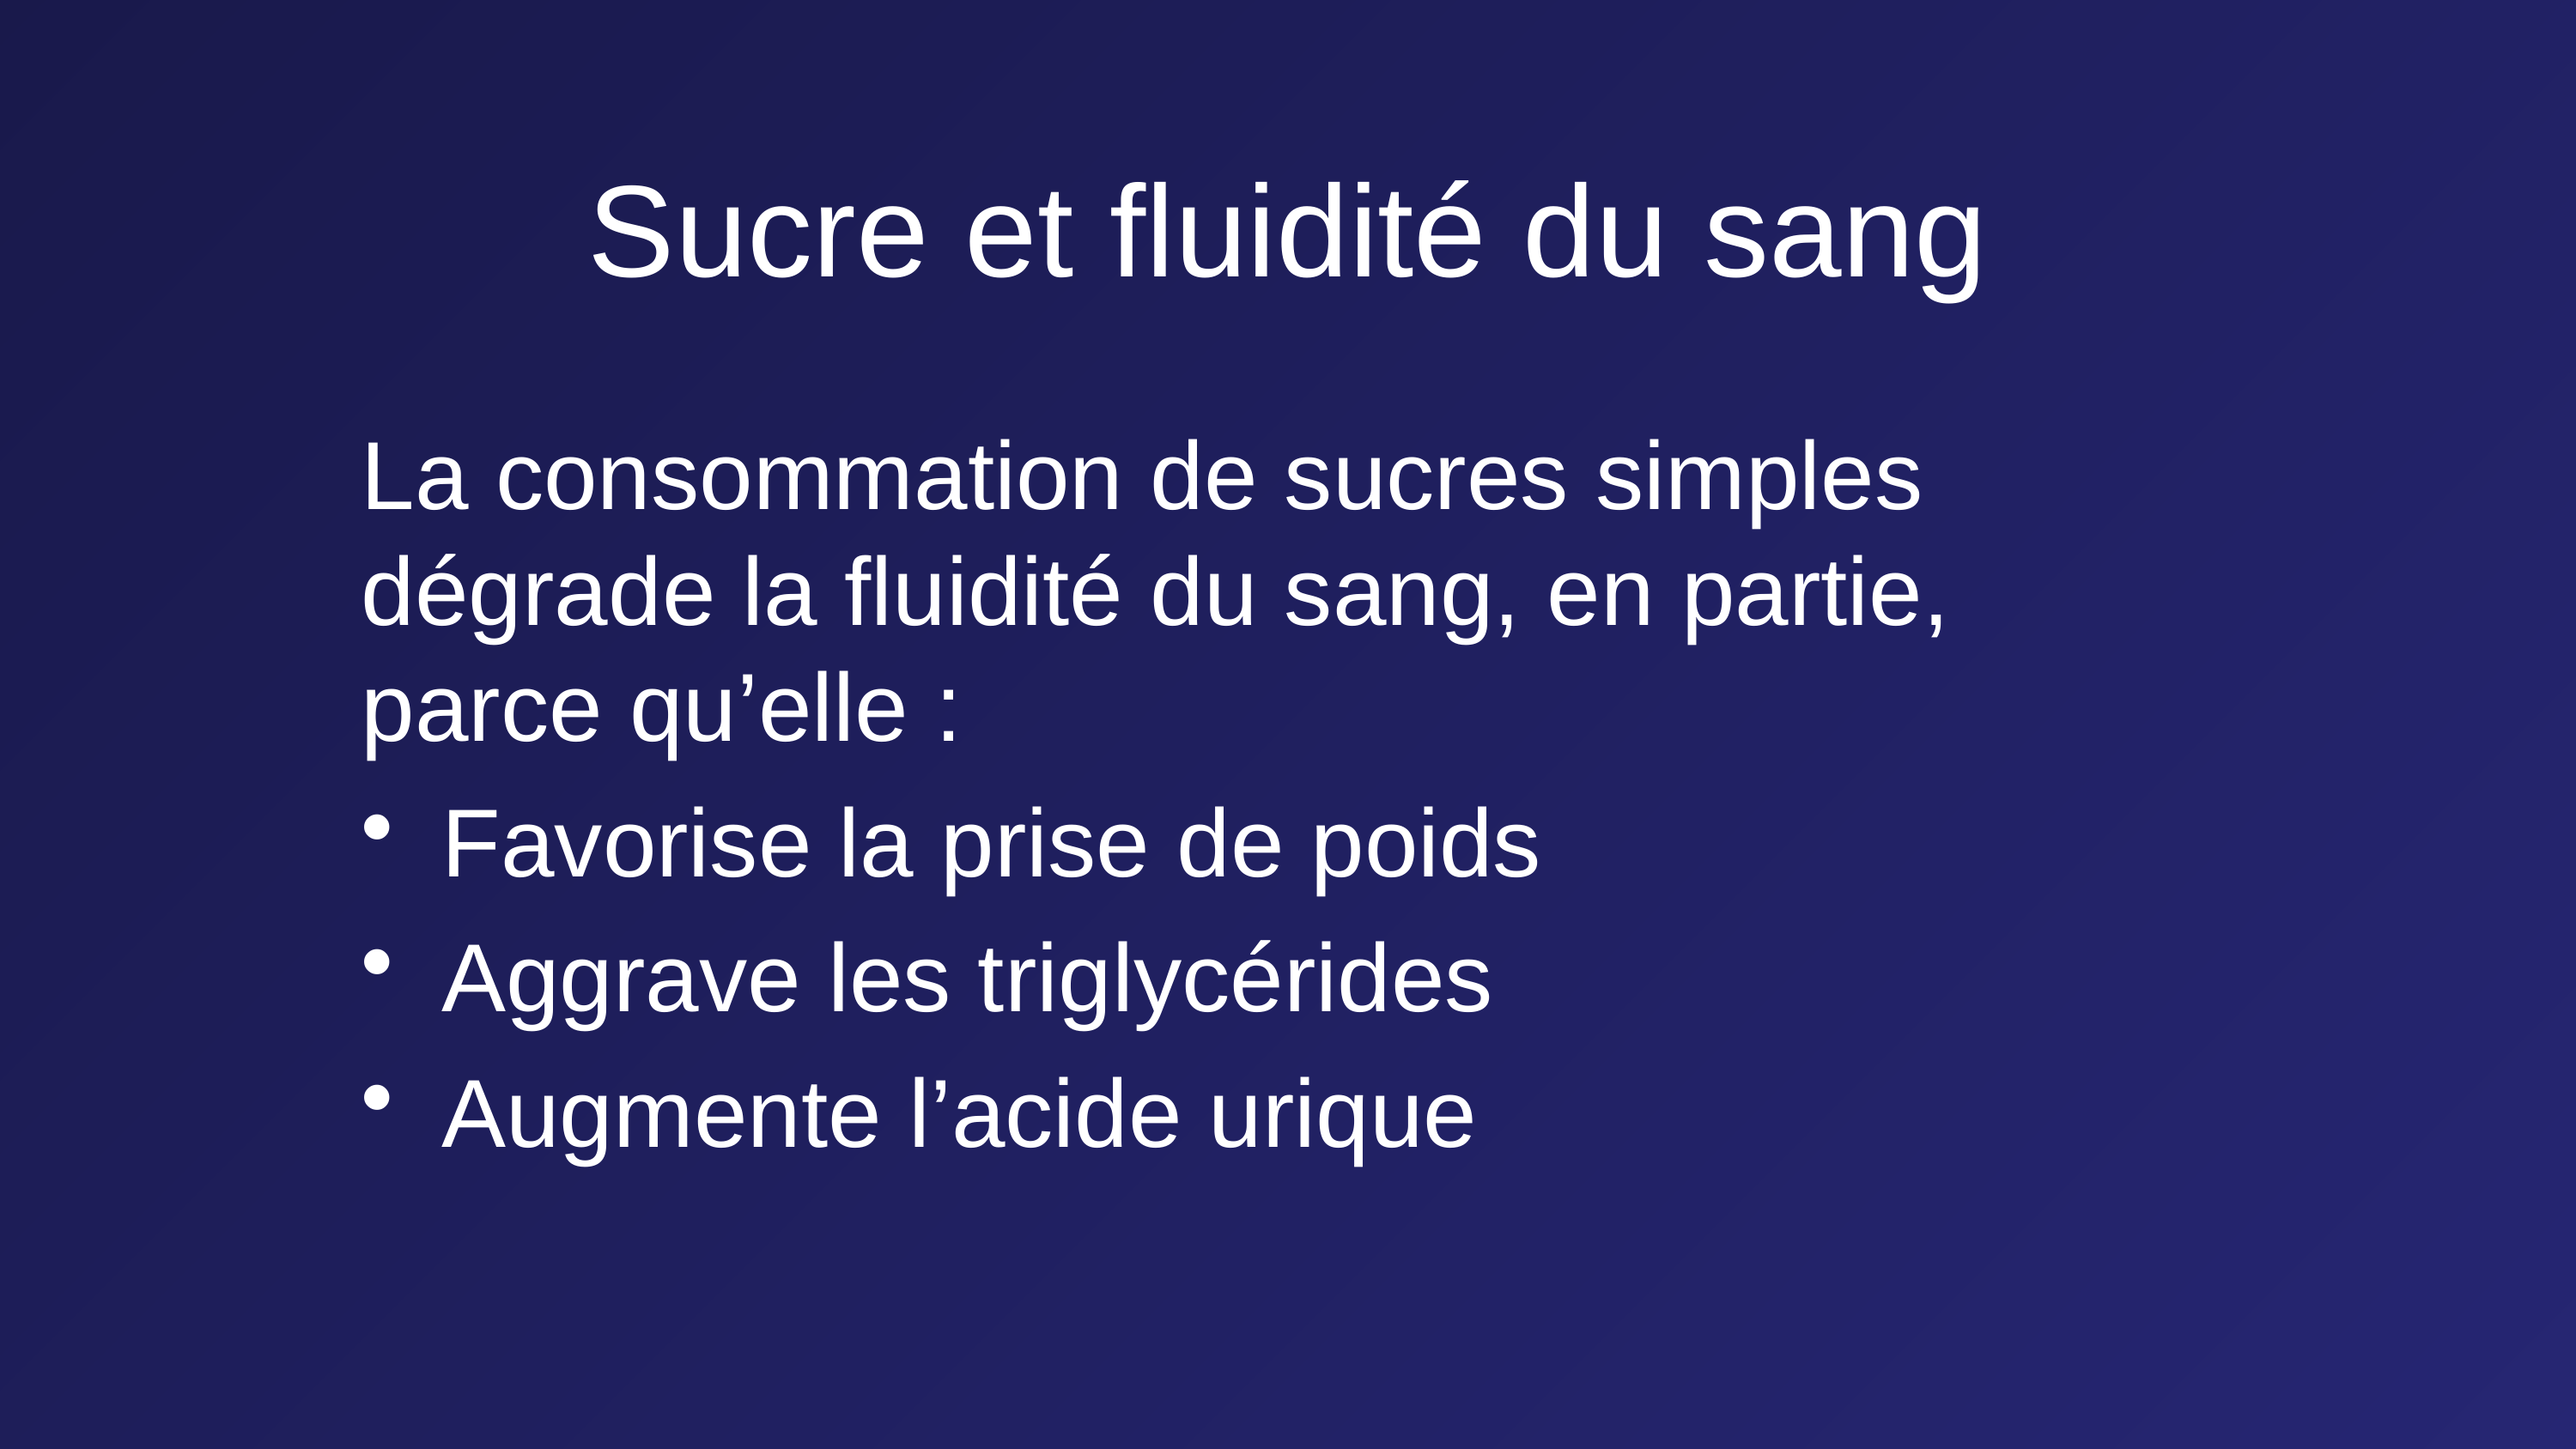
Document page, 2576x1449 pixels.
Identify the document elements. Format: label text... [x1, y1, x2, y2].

list La consommation de sucres simples dégrade la fluidité du sang, en partie, parce qu’elle : Favorise la prise de poids Aggrave les triglycérides Augmente l’acide urique [339, 402, 2237, 1261]
title Sucre et fluidité du sang [304, 155, 2272, 294]
